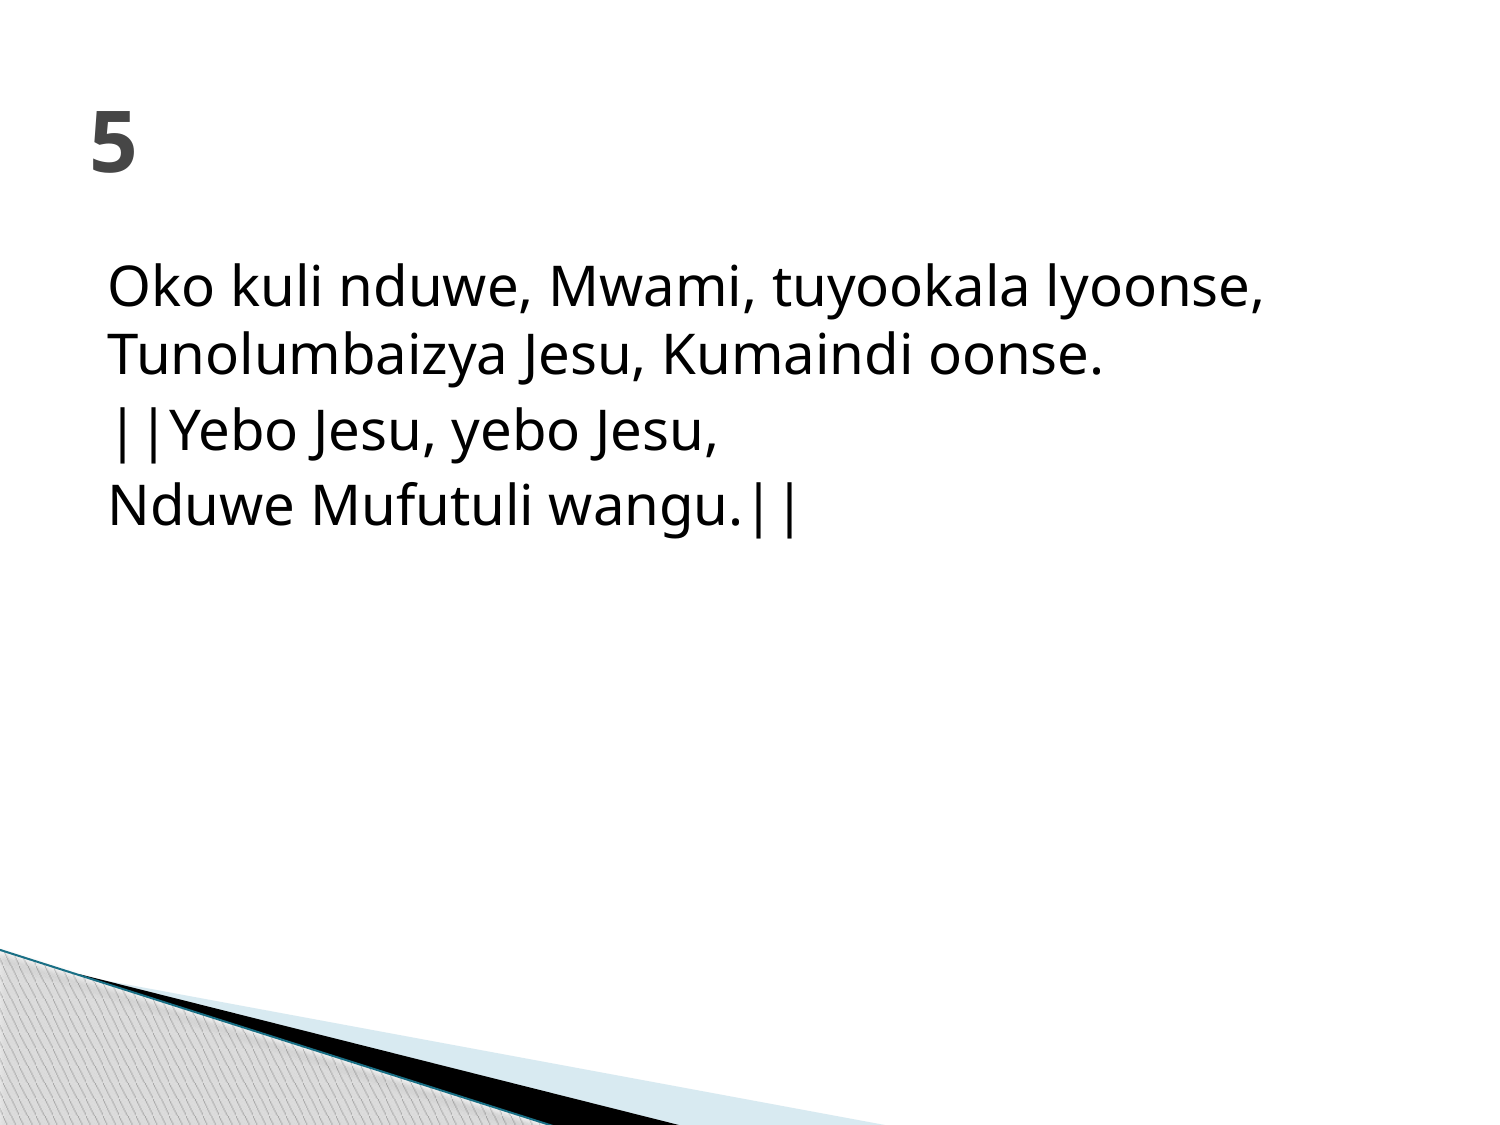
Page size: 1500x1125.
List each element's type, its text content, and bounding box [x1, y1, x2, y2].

list Oko kuli nduwe, Mwami, tuyookala lyoonse, Tunolumbaizya Jesu, Kumaindi oonse. ||Yebo Jesu, yebo Jesu, Nduwe Mufutuli wangu.|| [75, 243, 1425, 986]
title 5 [75, 45, 1425, 233]
